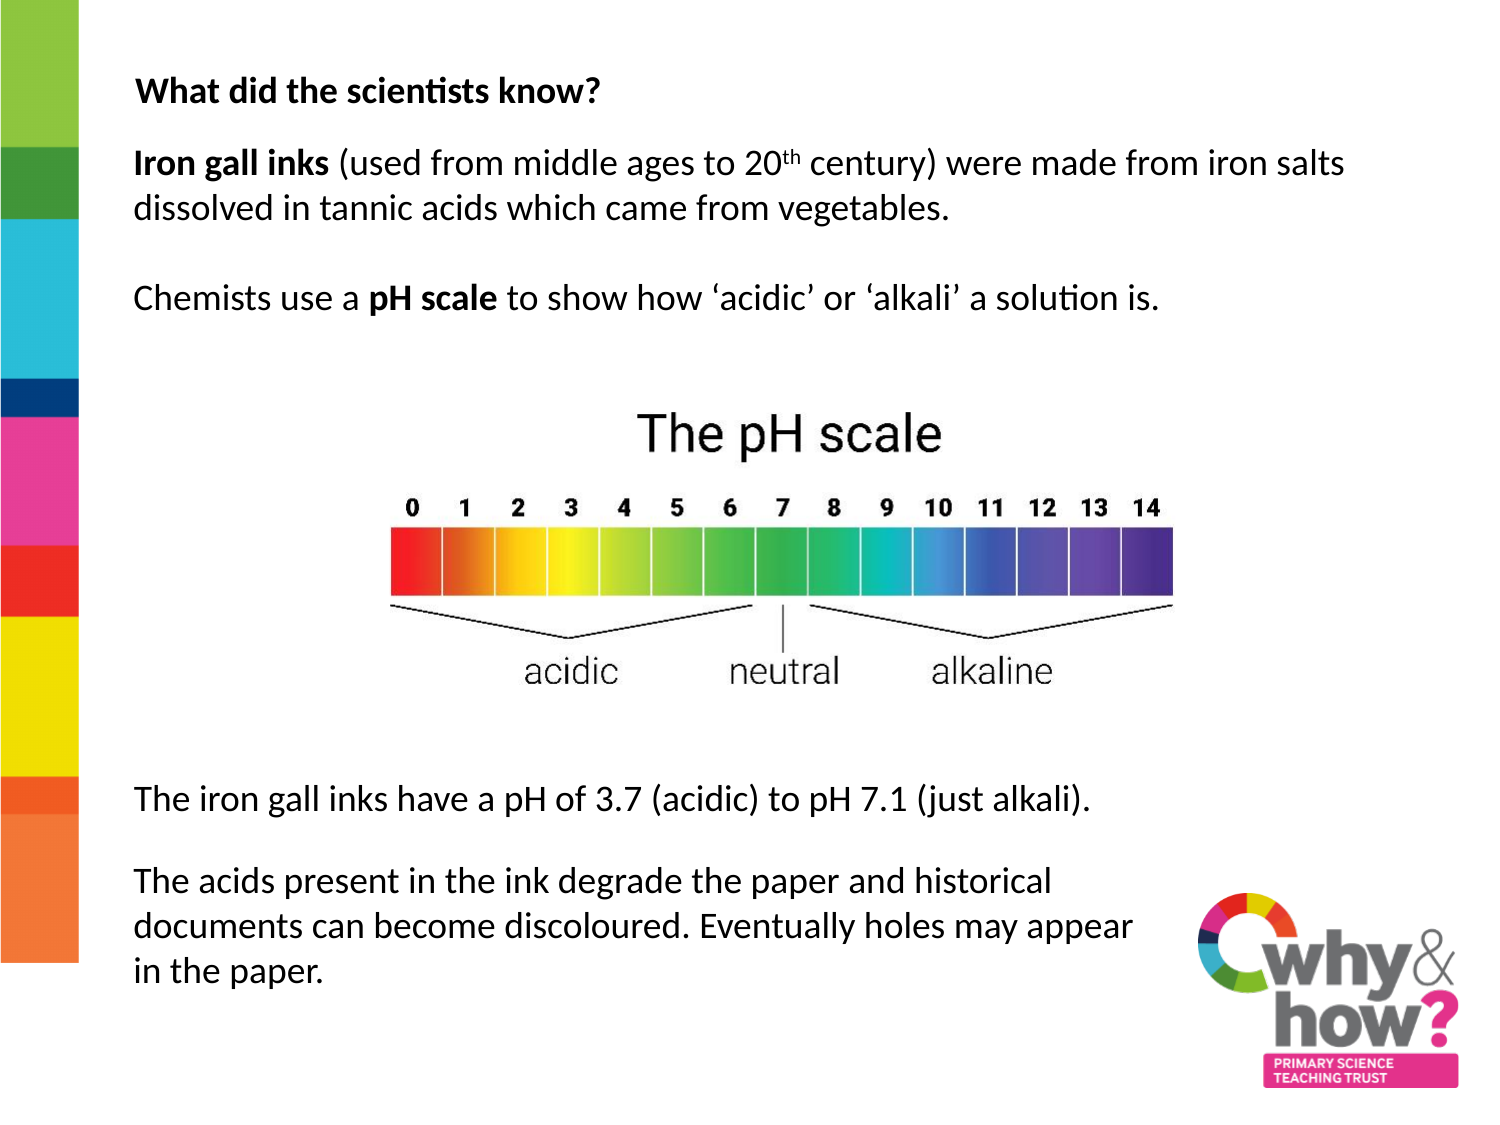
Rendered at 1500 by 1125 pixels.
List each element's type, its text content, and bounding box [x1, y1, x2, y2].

text_box The acids present in the ink degrade the paper and historical documents can become discoloured. Eventually holes may appear in the paper. [118, 848, 1152, 999]
picture [1, 0, 78, 962]
text_box The iron gall inks have a pH of 3.7 (acidic) to pH 7.1 (just alkali). [119, 766, 1448, 827]
text_box Iron gall inks (used from middle ages to 20th century) were made from iron salts dissolved in tannic acids which came from vegetables. Chemists use a pH scale to show how ‘acidic’ or ‘alkali’ a solution is. [118, 130, 1448, 326]
picture [342, 356, 1224, 745]
text_box What did the scientists know? [120, 58, 618, 119]
picture [1198, 893, 1459, 1088]
